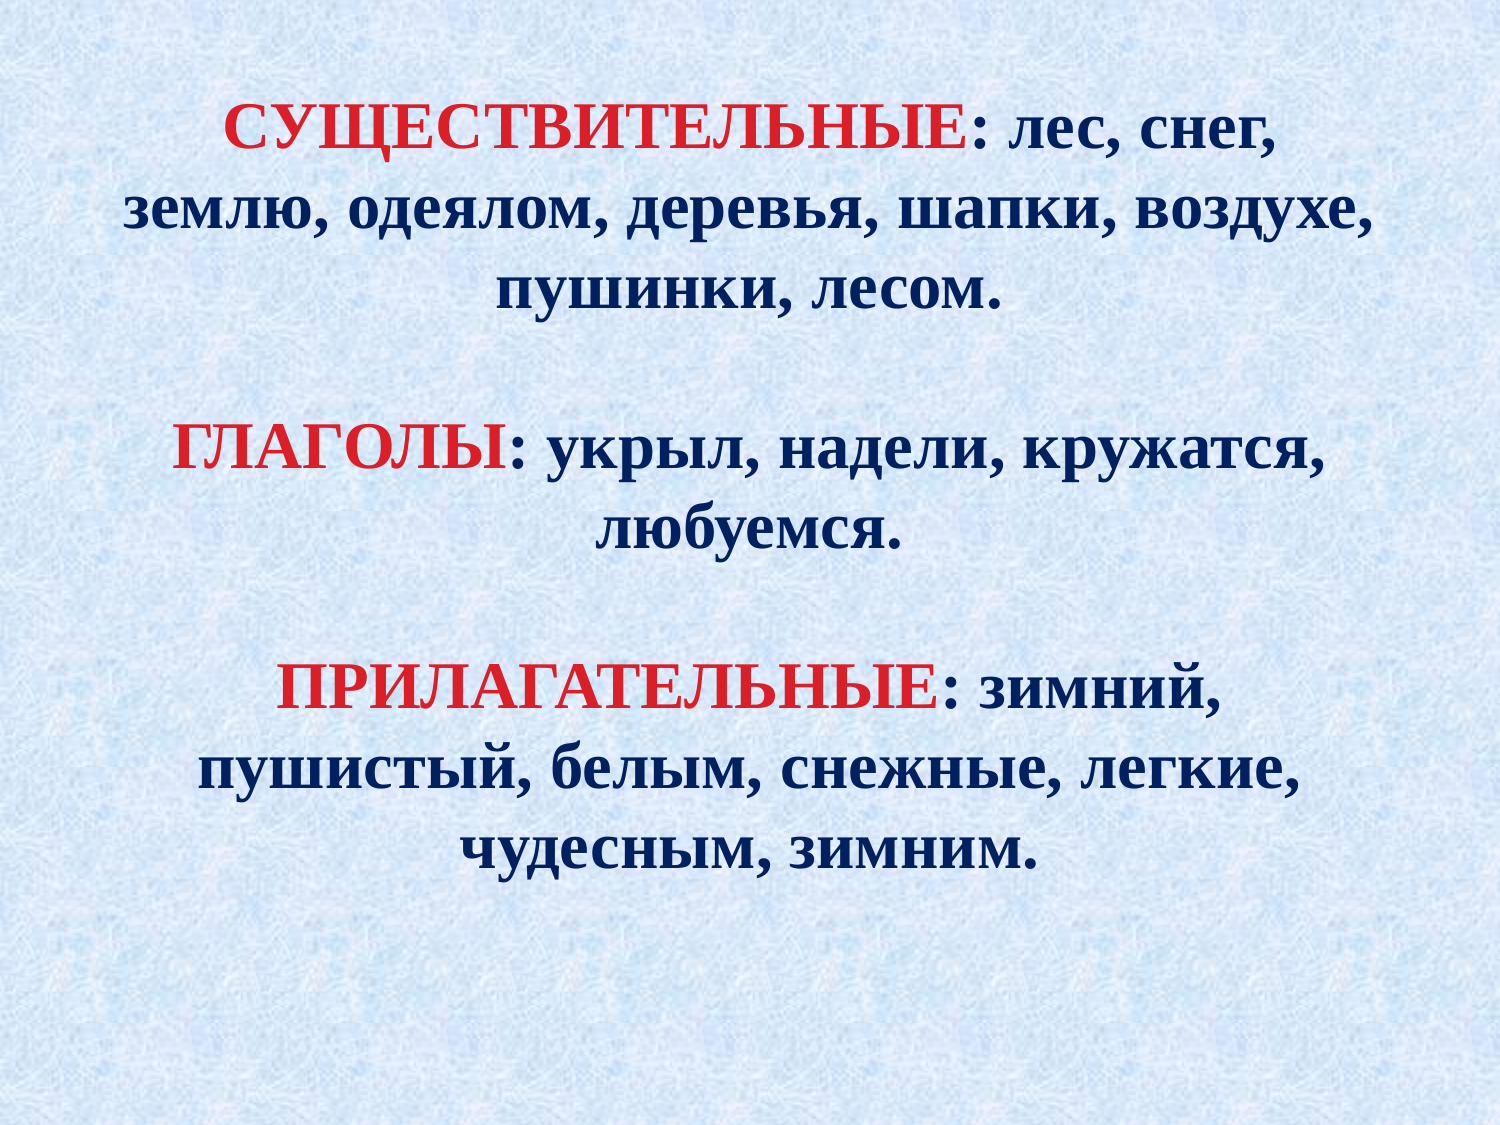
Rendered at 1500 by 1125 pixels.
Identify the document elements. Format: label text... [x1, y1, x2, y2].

picture [0, 0, 1500, 1125]
text_box СУЩЕСТВИТЕЛЬНЫЕ: лес, снег, землю, одеялом, деревья, шапки, воздухе, пушинки, лесом. ГЛАГОЛЫ: укрыл, надели, кружатся, любуемся. ПРИЛАГАТЕЛЬНЫЕ: зимний, пушистый, белым, снежные, легкие, чудесным, зимним. [107, 74, 1393, 890]
